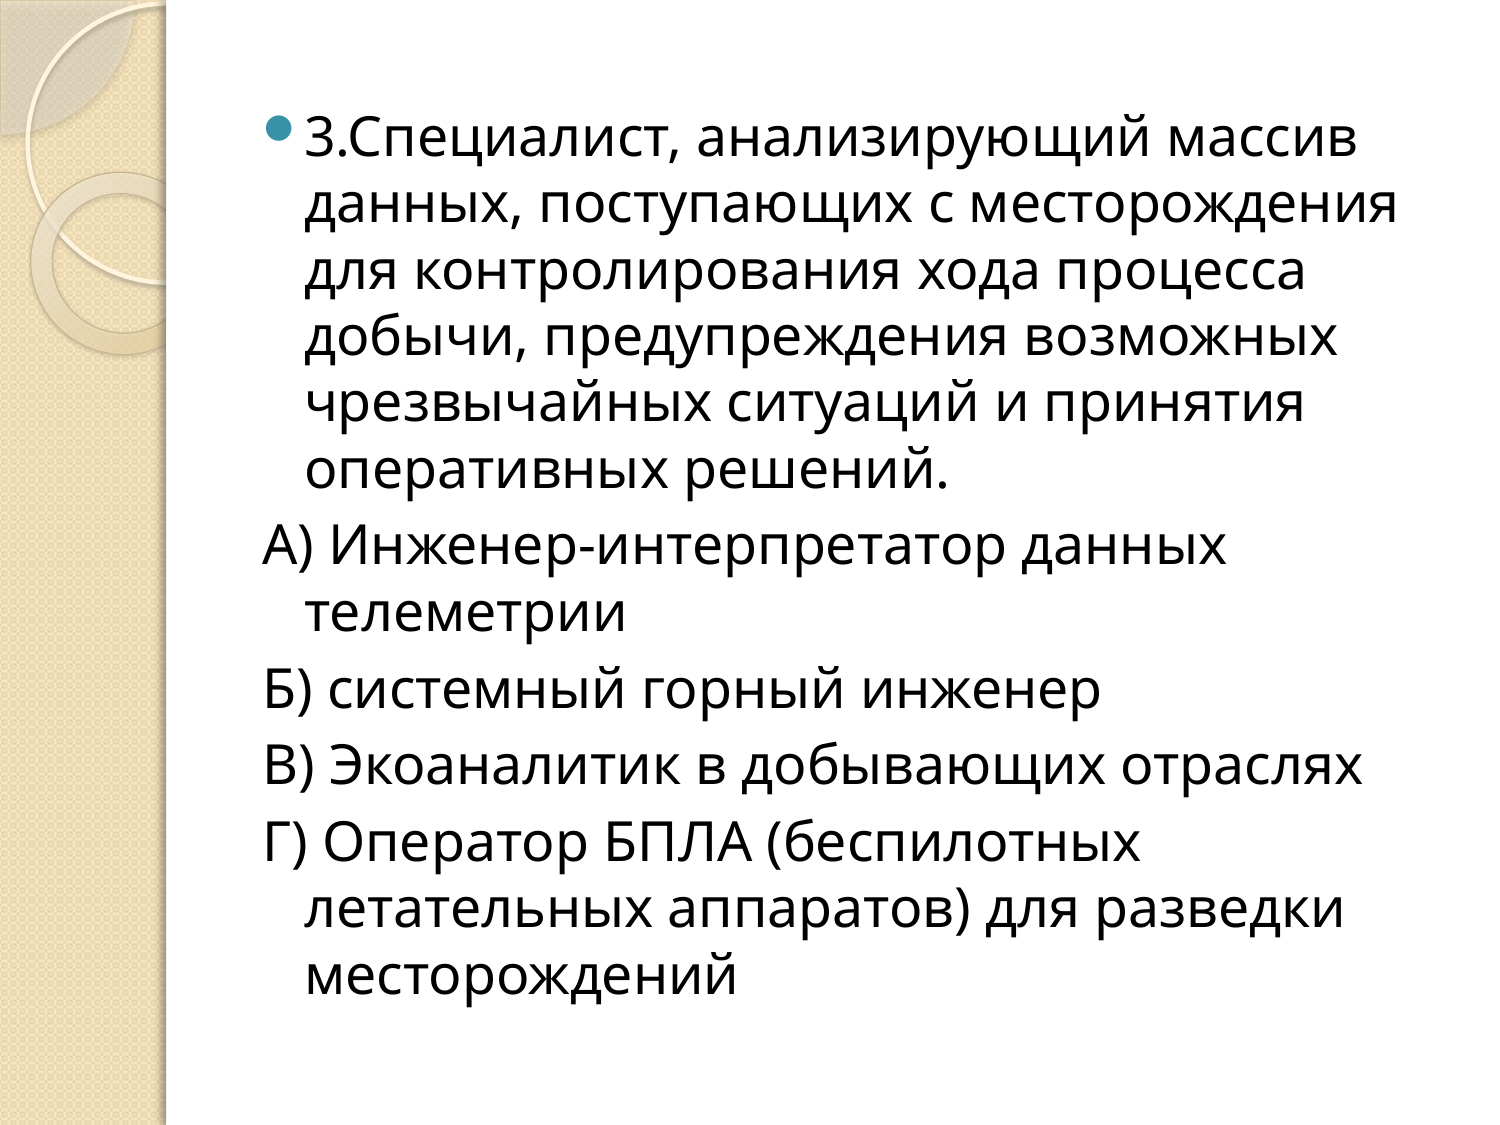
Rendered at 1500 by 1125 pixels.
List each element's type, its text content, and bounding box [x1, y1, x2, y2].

list 3.Специалист, анализирующий массив данных, поступающих с месторождения для контролирования хода процесса добычи, предупреждения возможных чрезвычайных ситуаций и принятия оперативных решений. А) Инженер-интерпретатор данных телеметрии Б) системный горный инженер В) Экоаналитик в добывающих отраслях Г) Оператор БПЛА (беспилотных летательных аппаратов) для разведки месторождений [235, 93, 1466, 1025]
